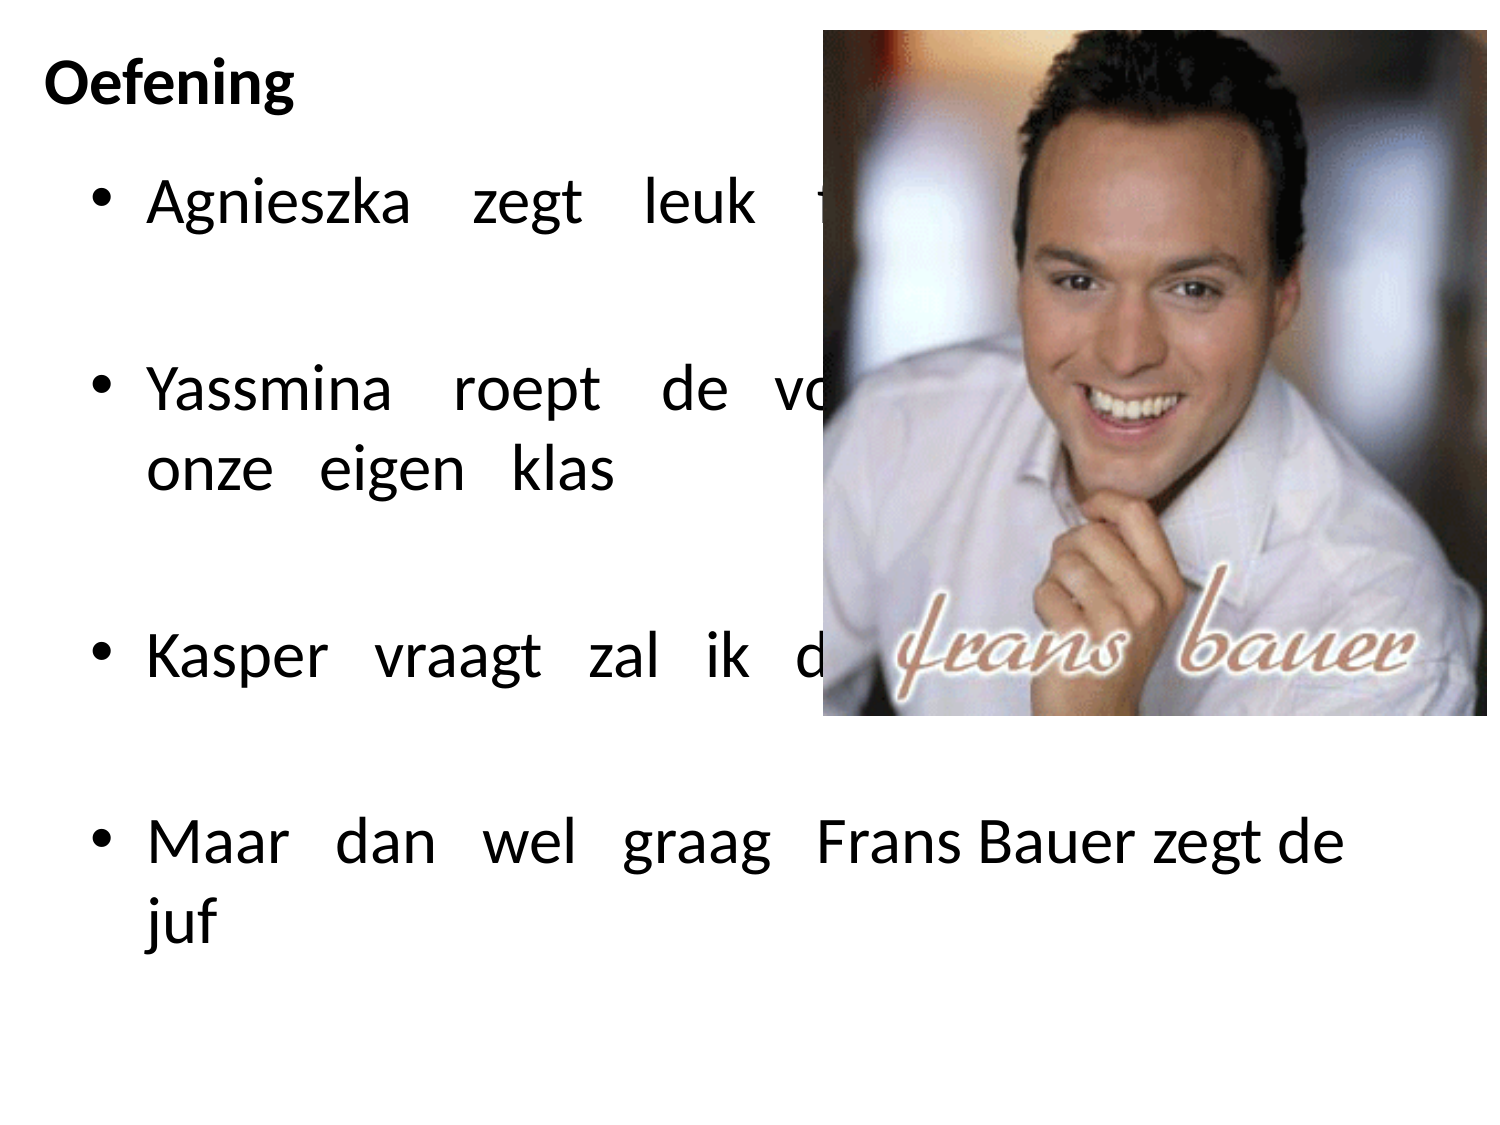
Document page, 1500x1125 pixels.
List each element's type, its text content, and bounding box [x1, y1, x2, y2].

list Agnieszka zegt leuk feestje Yassmina roept de volgende keer met onze eigen klas Kasper vraagt zal ik dan weer draaien Maar dan wel graag Frans Bauer zegt de juf [75, 149, 1425, 1012]
text_box Oefening [29, 30, 627, 122]
picture [823, 30, 1487, 717]
